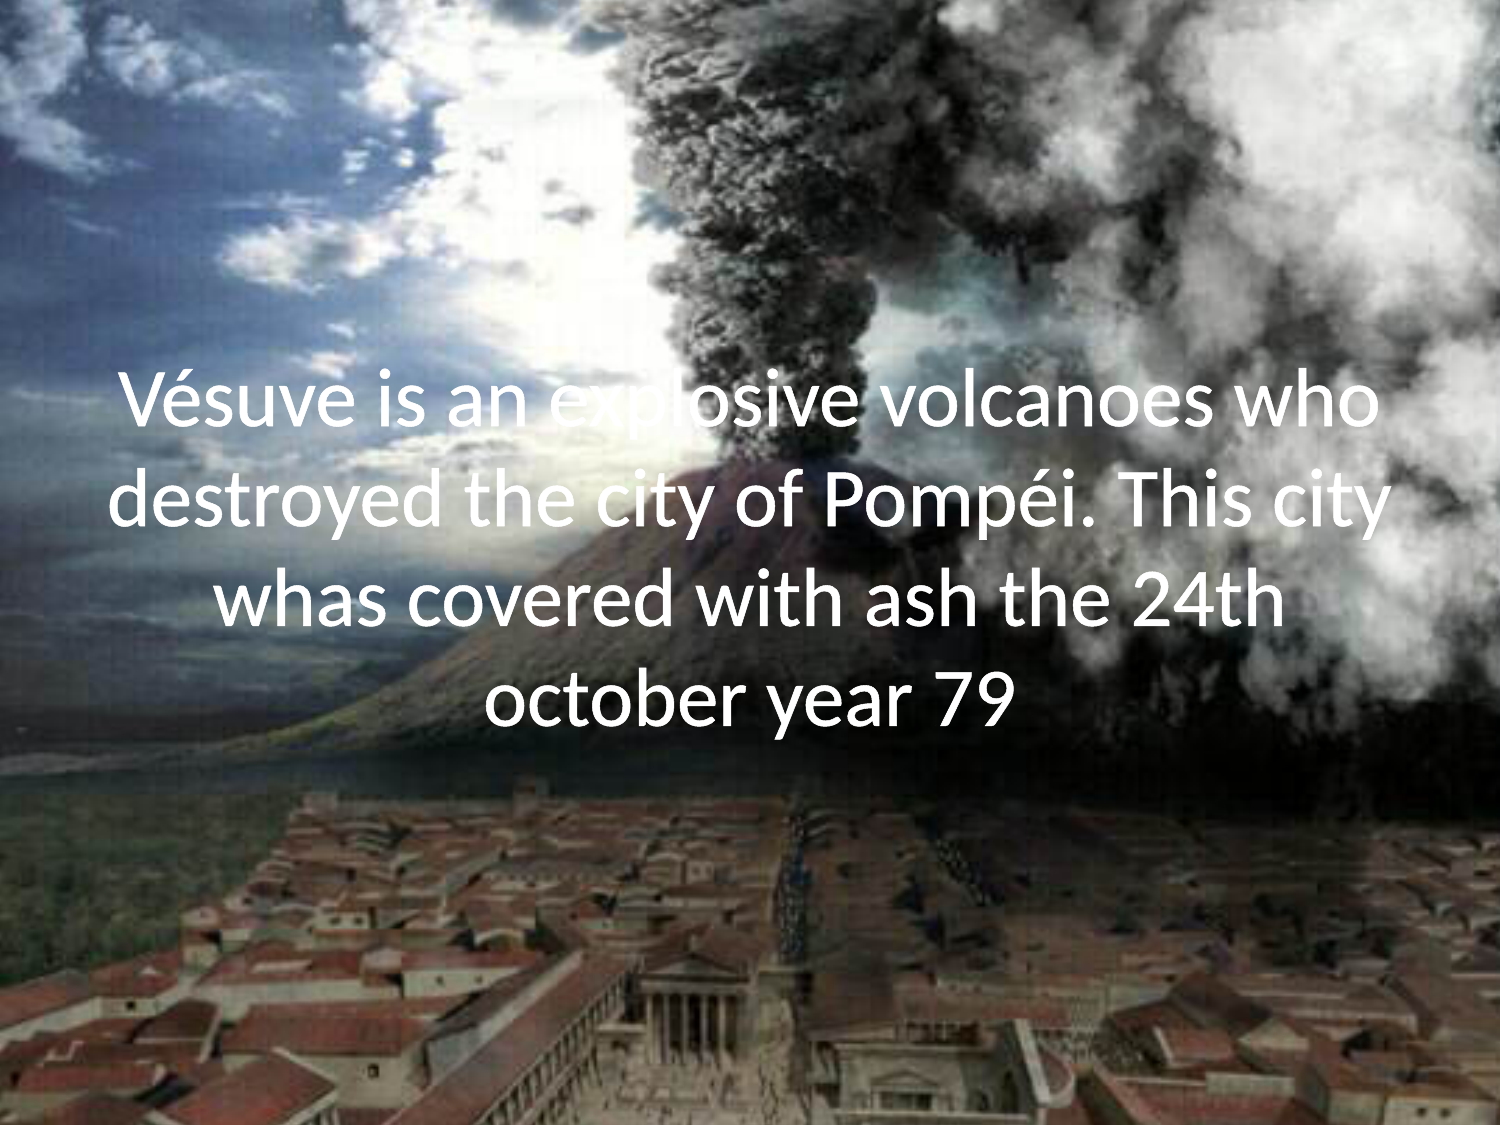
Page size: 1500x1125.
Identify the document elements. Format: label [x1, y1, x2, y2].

list [0, 0, 1500, 1125]
